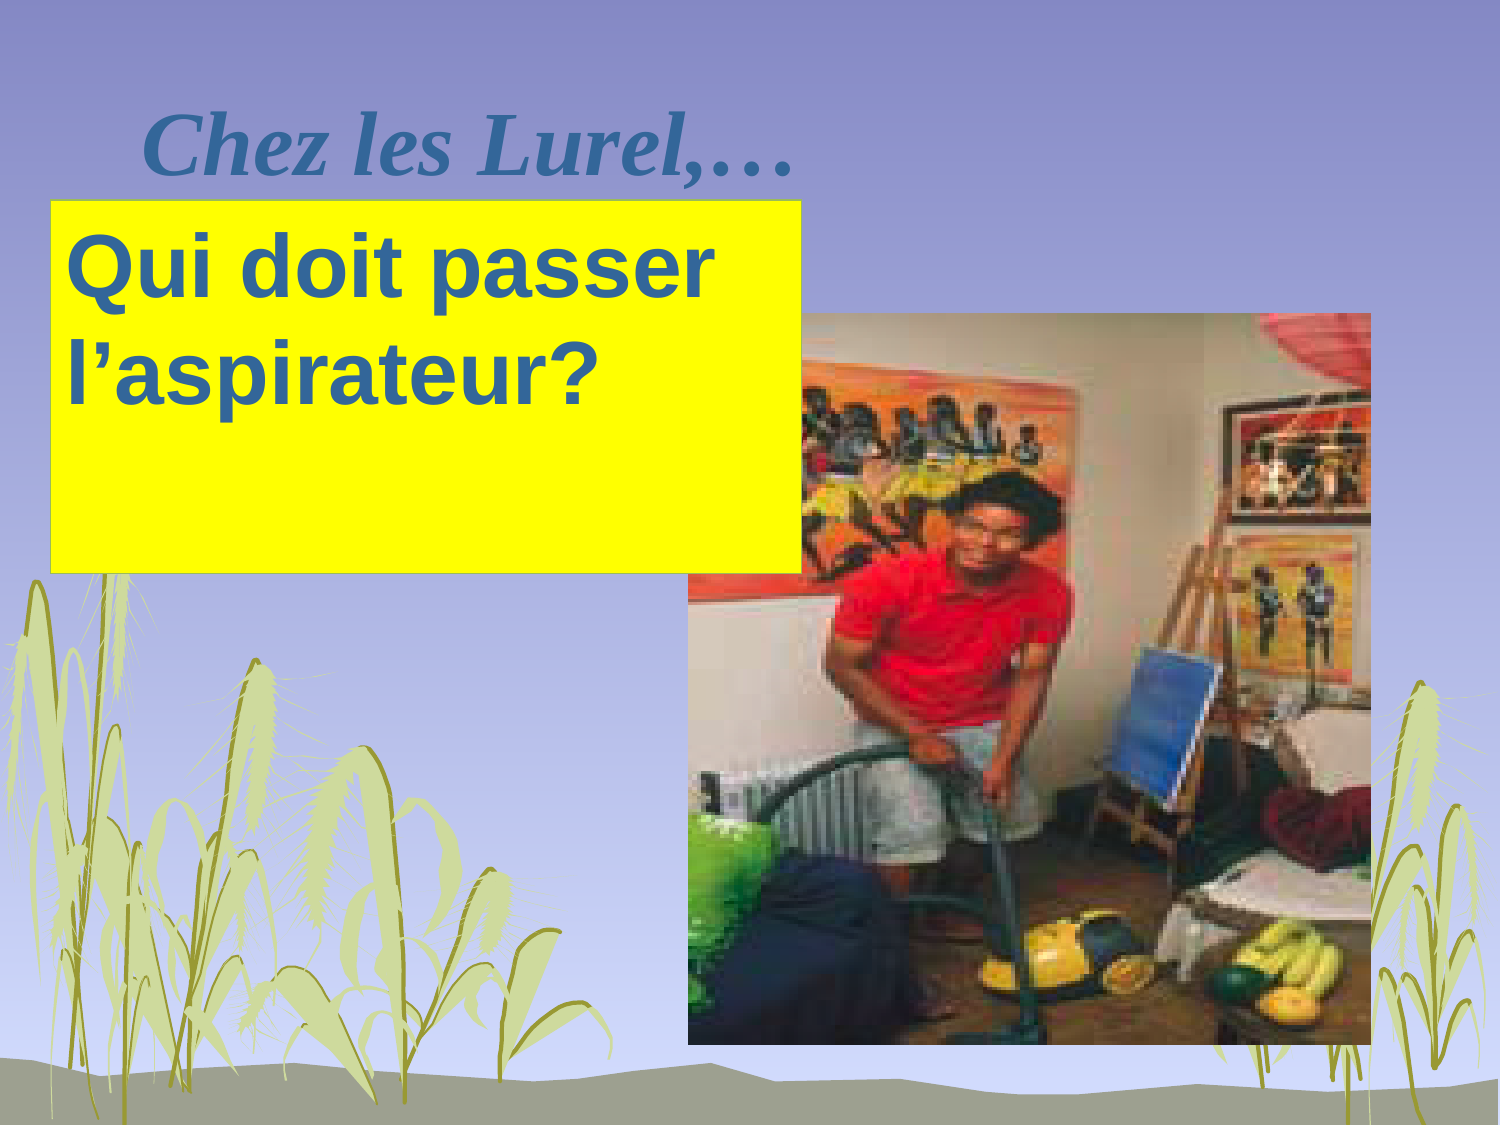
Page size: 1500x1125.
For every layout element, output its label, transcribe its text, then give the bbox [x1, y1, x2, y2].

text_box Qui doit passer l’aspirateur? [50, 199, 802, 574]
title Chez les Lurel,… [126, 37, 1371, 241]
picture [687, 313, 1371, 1046]
